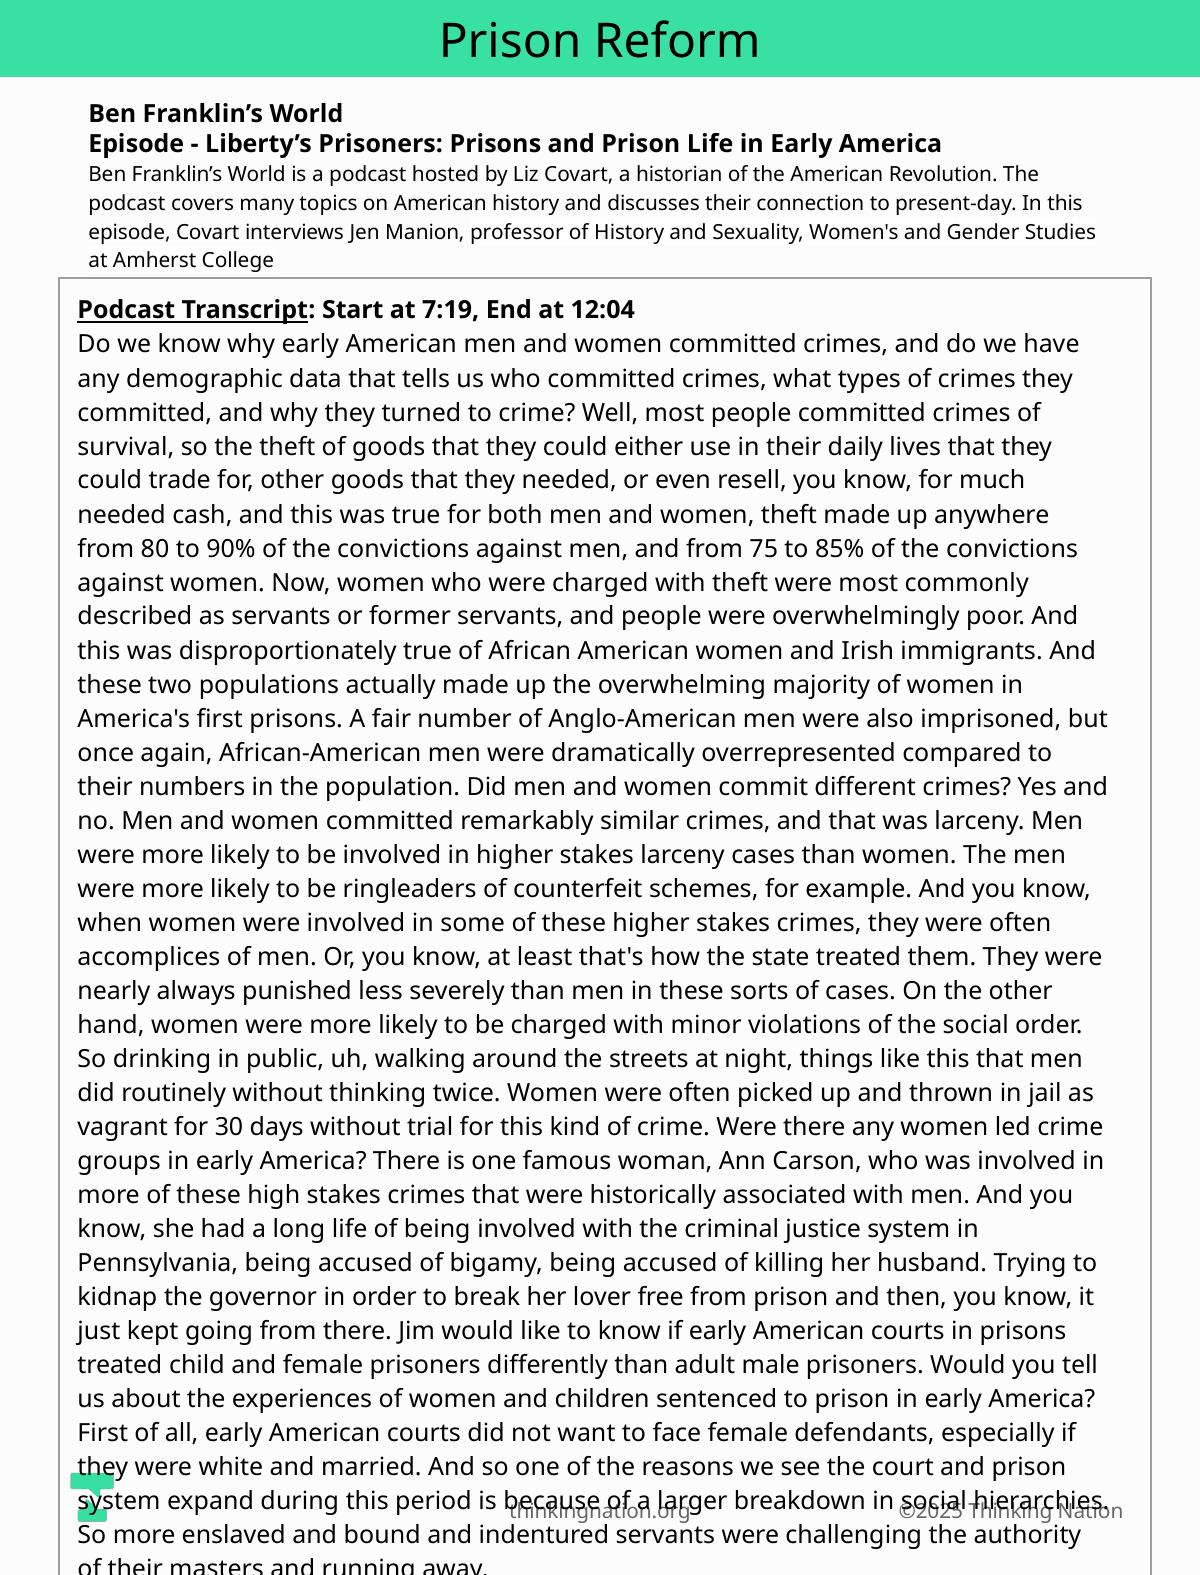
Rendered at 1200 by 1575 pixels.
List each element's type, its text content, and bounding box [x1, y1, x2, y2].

picture [58, 1463, 126, 1531]
text_box Ben Franklin’s World Episode - Liberty’s Prisoners: Prisons and Prison Life in Early America Ben Franklin’s World is a podcast hosted by Liz Covart, a historian of the American Revolution. The podcast covers many topics on American history and discusses their connection to present-day. In this episode, Covart interviews Jen Manion, professor of History and Sexuality, Women's and Gender Studies at Amherst College [70, 79, 1139, 206]
table_header Podcast Transcript: Start at 7:19, End at 12:04 Do we know why early American men and women committed crimes, and do we have any demographic data that tells us who committed crimes, what types of crimes they committed, and why they turned to crime? Well, most people committed crimes of survival, so the theft of goods that they could either use in their daily lives that they could trade for, other goods that they needed, or even resell, you know, for much needed cash, and this was true for both men and women, theft made up anywhere from 80 to 90% of the convictions against men, and from 75 to 85% of the convictions against women. Now, women who were charged with theft were most commonly described as servants or former servants, and people were overwhelmingly poor. And this was disproportionately true of African American women and Irish immigrants. And these two populations actually made up the overwhelming majority of women in America's first prisons. A fair number of Anglo-American men were also imprisoned, but once again, African-American men were dramatically overrepresented compared to their numbers in the population. Did men and women commit different crimes? Yes and no. Men and women committed remarkably similar crimes, and that was larceny. Men were more likely to be involved in higher stakes larceny cases than women. The men were more likely to be ringleaders of counterfeit schemes, for example. And you know, when women were involved in some of these higher stakes crimes, they were often accomplices of men. Or, you know, at least that's how the state treated them. They were nearly always punished less severely than men in these sorts of cases. On the other hand, women were more likely to be charged with minor violations of the social order. So drinking in public, uh, walking around the streets at night, things like this that men did routinely without thinking twice. Women were often picked up and thrown in jail as vagrant for 30 days without trial for this kind of crime. Were there any women led crime groups in early America? There is one famous woman, Ann Carson, who was involved in more of these high stakes crimes that were historically associated with men. And you know, she had a long life of being involved with the criminal justice system in Pennsylvania, being accused of bigamy, being accused of killing her husband. Trying to kidnap the governor in order to break her lover free from prison and then, you know, it just kept going from there. Jim would like to know if early American courts in prisons treated child and female prisoners differently than adult male prisoners. Would you tell us about the experiences of women and children sentenced to prison in early America? First of all, early American courts did not want to face female defendants, especially if they were white and married. And so one of the reasons we see the court and prison system expand during this period is because of a larger breakdown in social hierarchies. So more enslaved and bound and indentured servants were challenging the authority of their masters and running away. [60, 279, 1150, 1575]
text_box Prison Reform [0, 0, 1200, 77]
